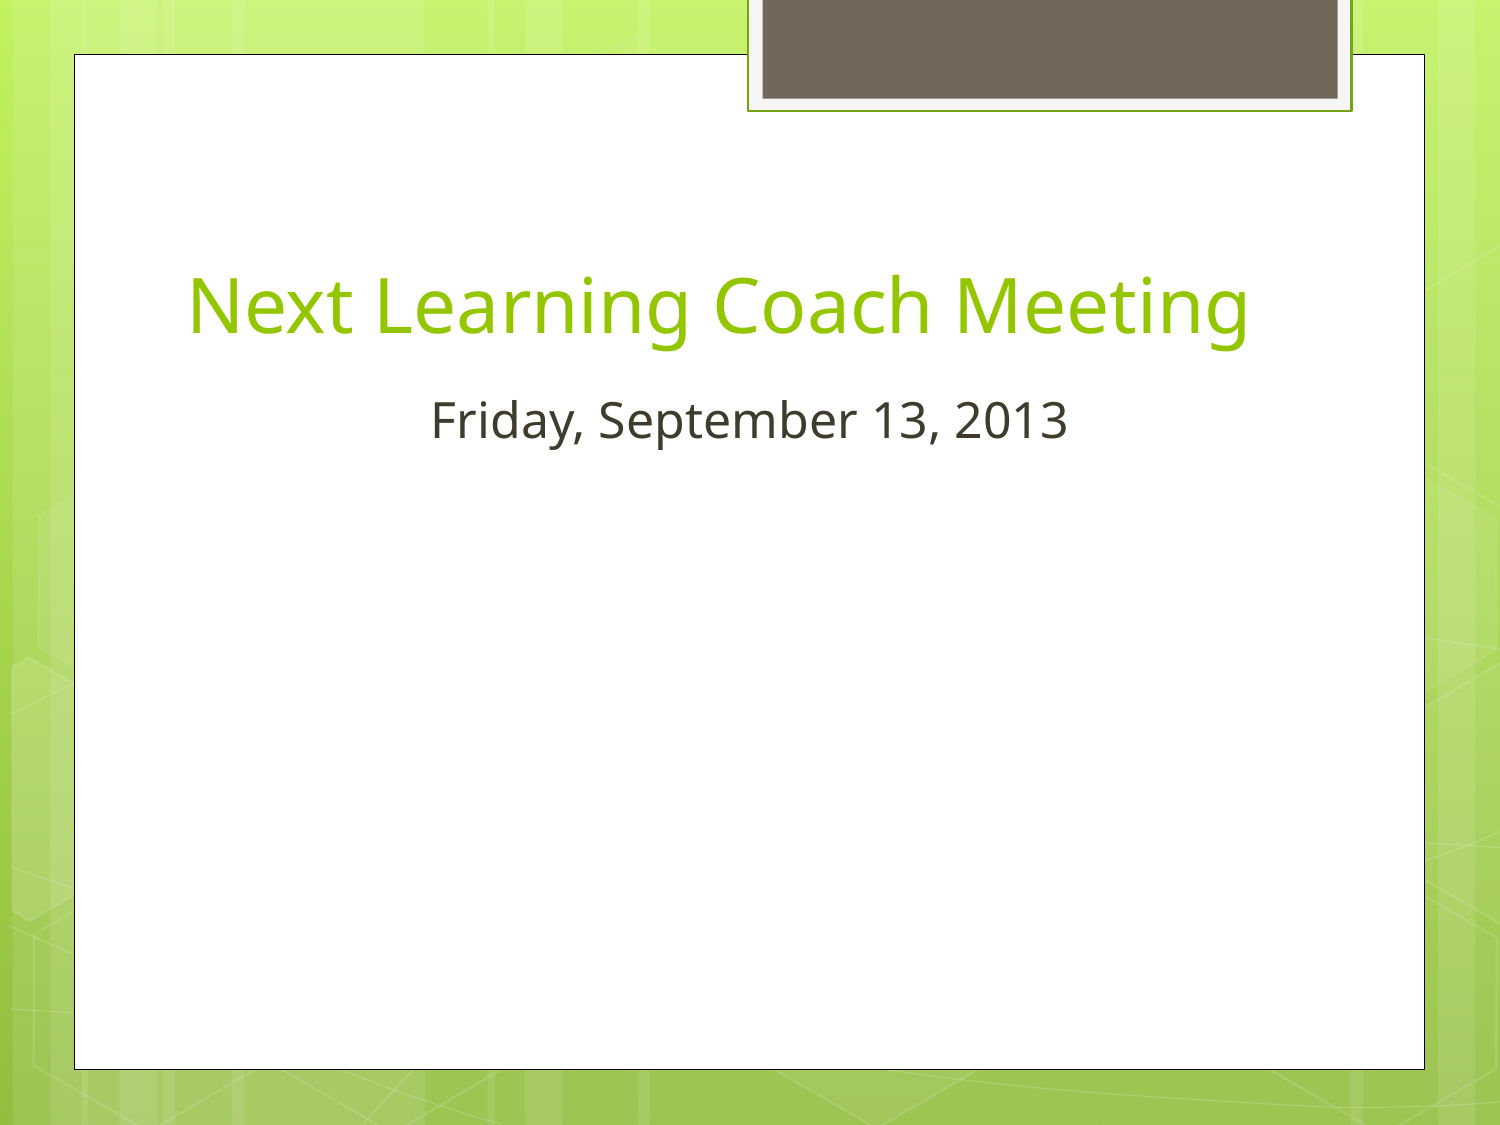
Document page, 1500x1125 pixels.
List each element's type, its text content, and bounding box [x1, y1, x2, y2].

list Friday, September 13, 2013 [76, 381, 1412, 1071]
title Next Learning Coach Meeting [171, 168, 1324, 357]
